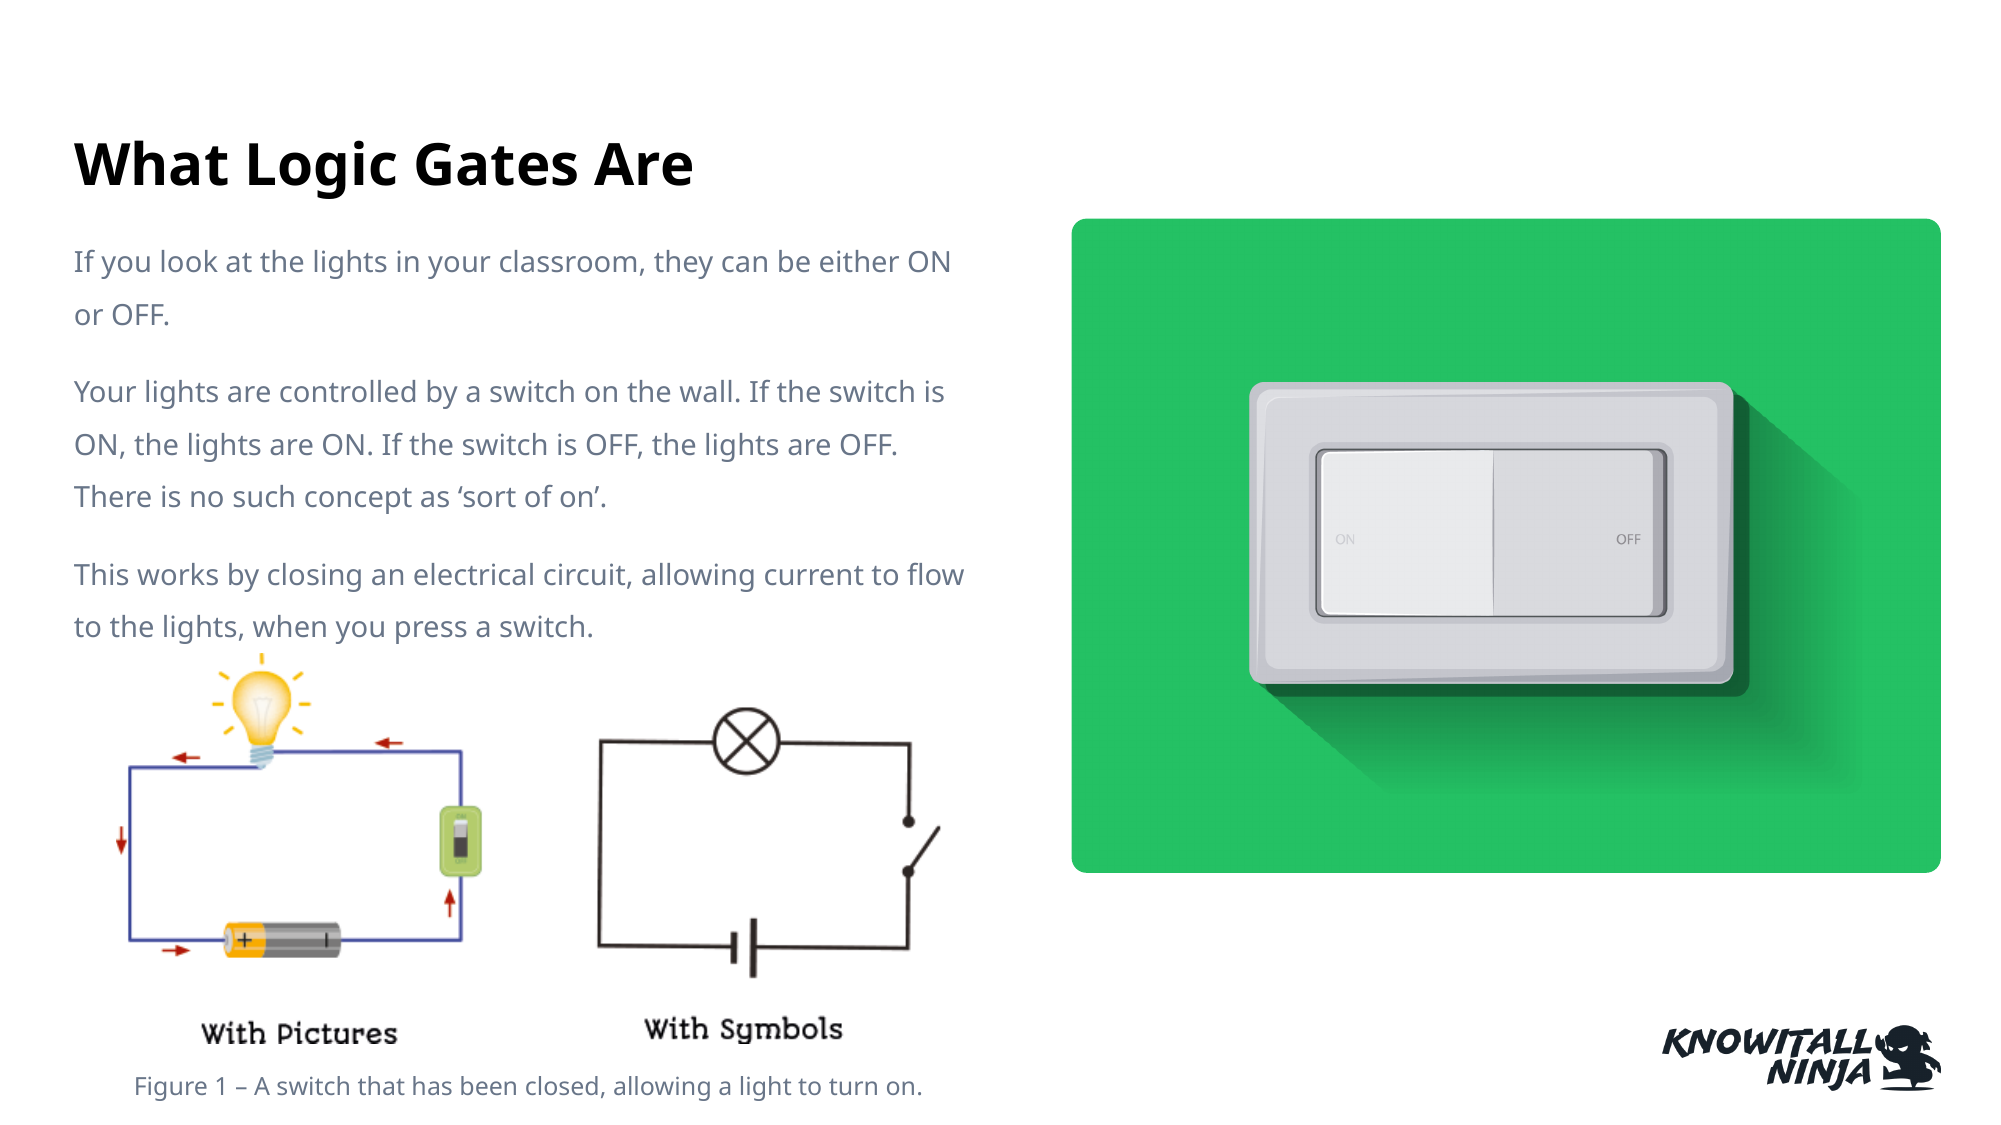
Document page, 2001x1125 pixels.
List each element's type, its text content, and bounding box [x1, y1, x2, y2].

list If you look at the lights in your classroom, they can be either ON or OFF. Your lights are controlled by a switch on the wall. If the switch is ON, the lights are ON. If the switch is OFF, the lights are OFF. There is no such concept as ‘sort of on’. This works by closing an electrical circuit, allowing current to flow to the lights, when you press a switch. Figure 1 – A switch that has been closed, allowing a light to turn on. [59, 218, 1000, 1091]
picture [116, 652, 943, 1045]
picture [1071, 218, 1942, 874]
picture [1662, 1025, 1941, 1091]
title What Logic Gates Are [59, 117, 1000, 206]
